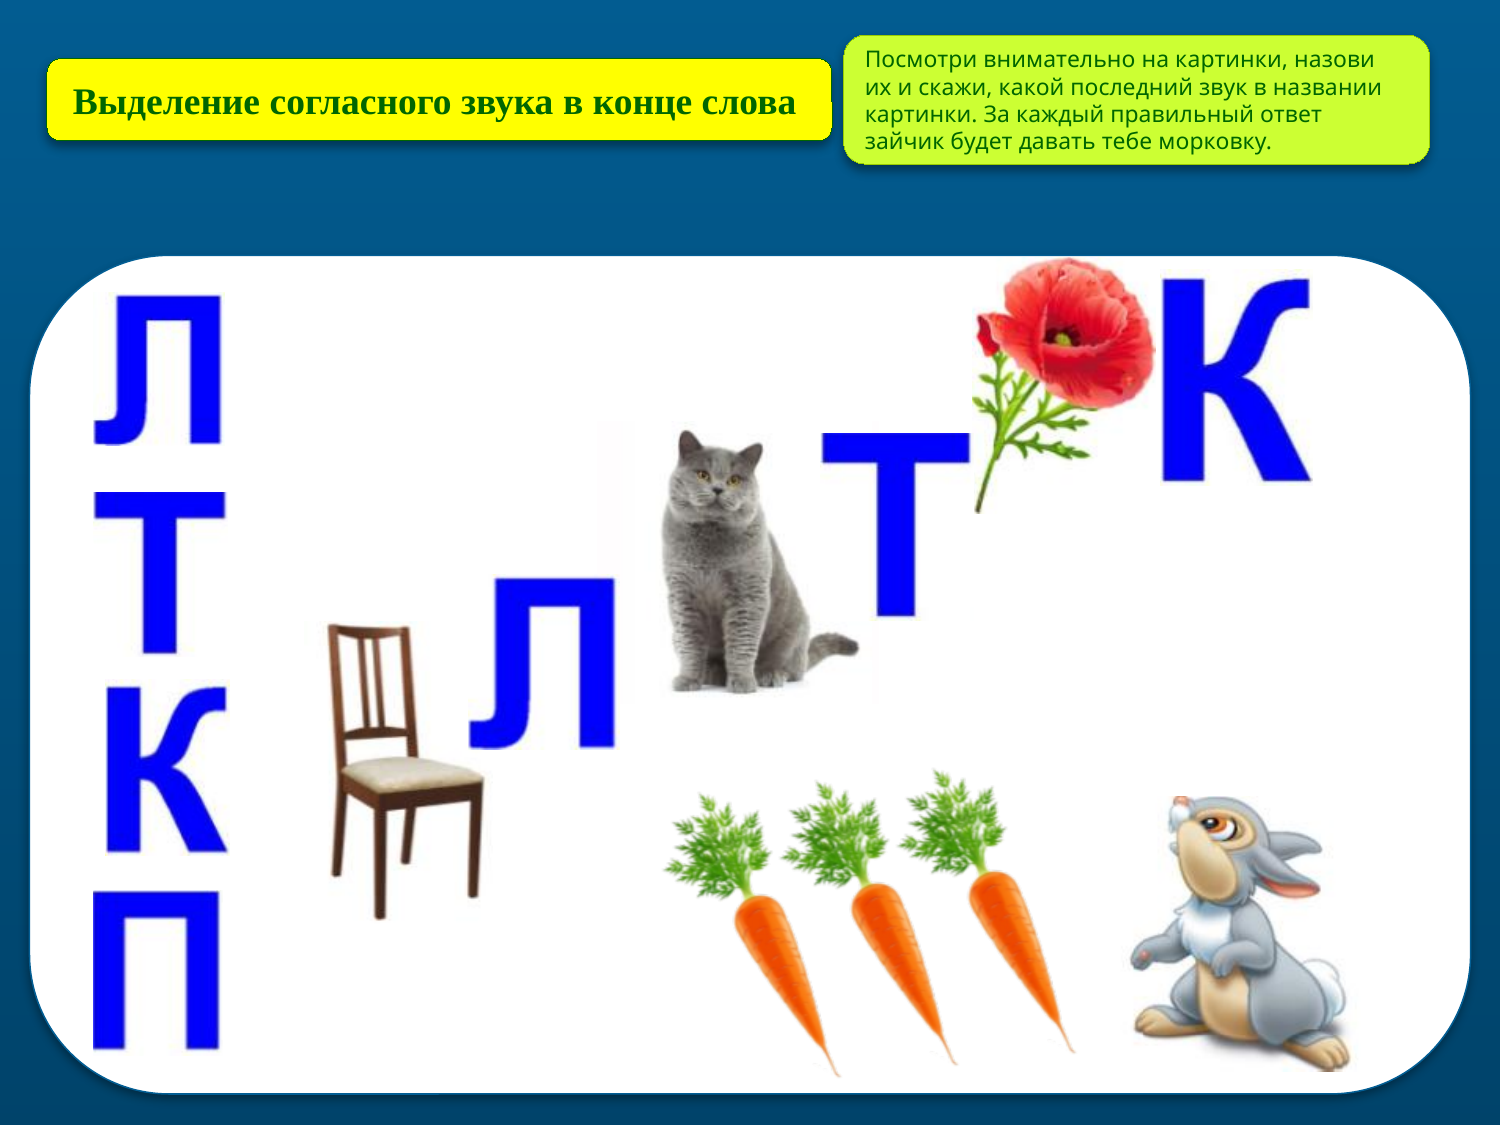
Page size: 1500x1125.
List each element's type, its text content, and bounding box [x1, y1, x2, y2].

picture [1159, 269, 1313, 486]
picture [93, 890, 223, 1056]
text_box [28, 254, 1472, 1095]
picture [645, 762, 1384, 1083]
picture [93, 292, 225, 446]
text_box [0, 0, 1500, 1125]
picture [93, 491, 228, 657]
text_box Выделение согласного звука в конце слова [46, 58, 833, 141]
picture [304, 257, 1156, 925]
picture [105, 679, 230, 856]
text_box Посмотри внимательно на картинки, назови их и скажи, какой последний звук в названии картинки. За каждый правильный ответ зайчик будет давать тебе морковку. [843, 35, 1430, 165]
